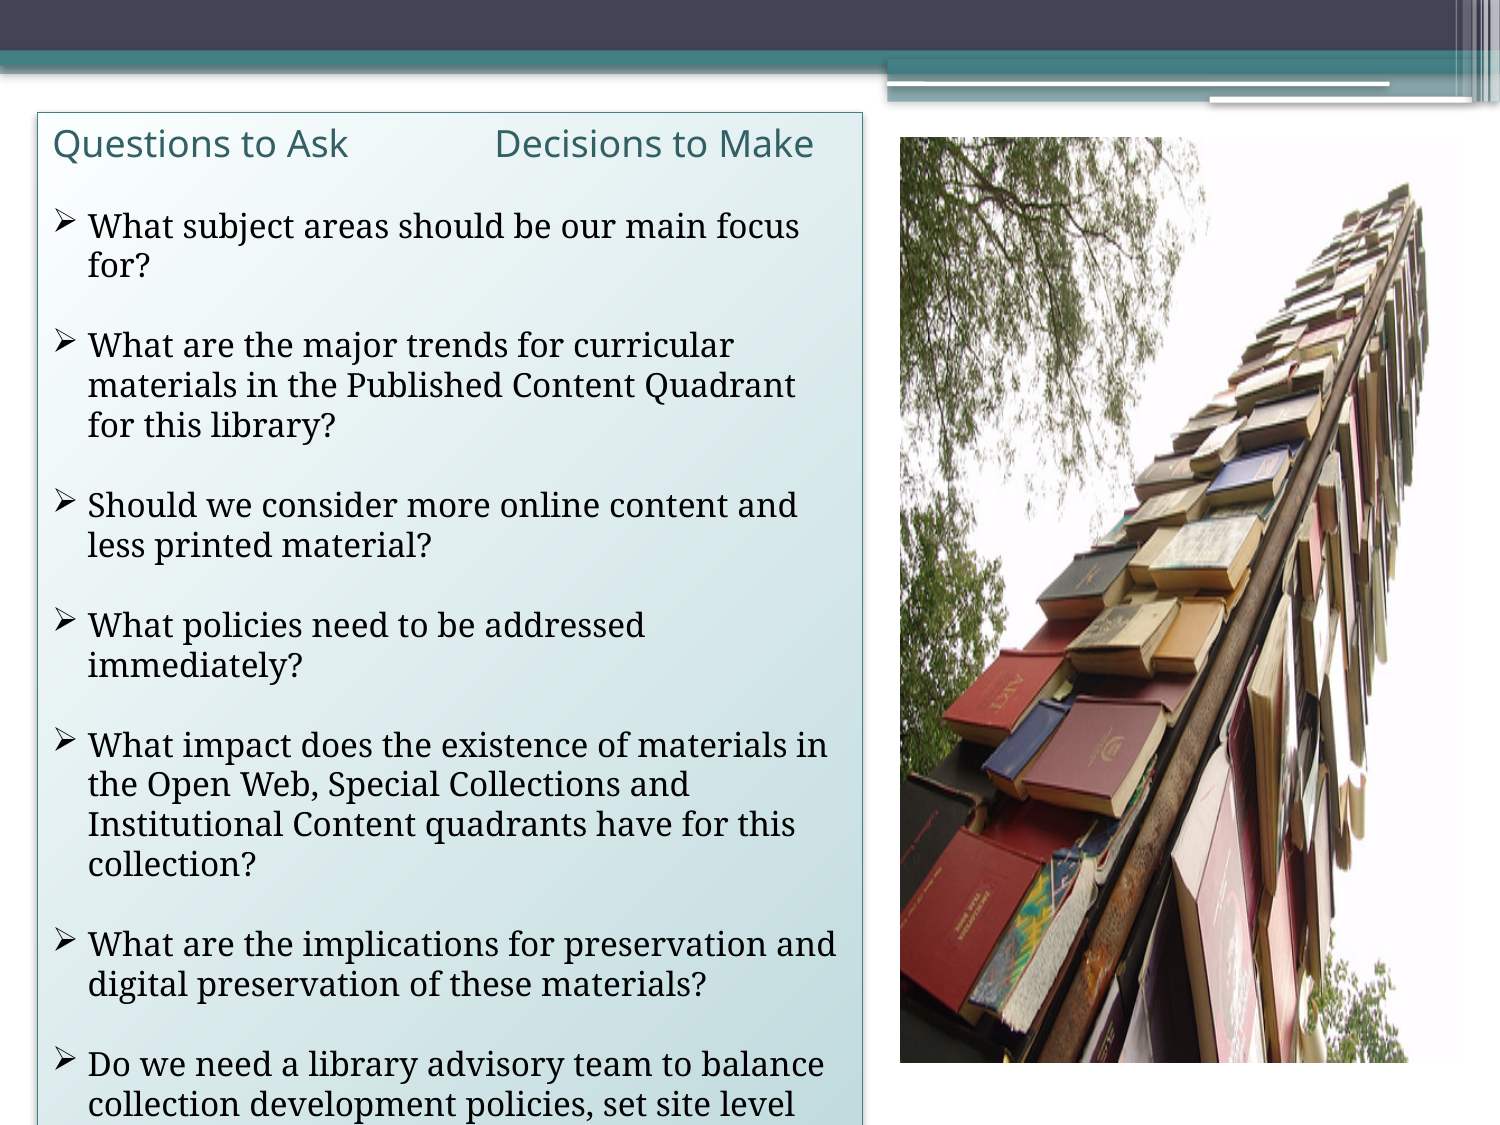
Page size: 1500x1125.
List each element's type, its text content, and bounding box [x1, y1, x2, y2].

picture [899, 137, 1461, 1063]
text_box Questions to Ask Decisions to Make What subject areas should be our main focus for? What are the major trends for curricular materials in the Published Content Quadrant for this library? Should we consider more online content and less printed material? What policies need to be addressed immediately? What impact does the existence of materials in the Open Web, Special Collections and Institutional Content quadrants have for this collection? What are the implications for preservation and digital preservation of these materials? Do we need a library advisory team to balance collection development policies, set site level budgetary guidelines and solicit recommendations from faculty & students? [37, 112, 863, 1125]
